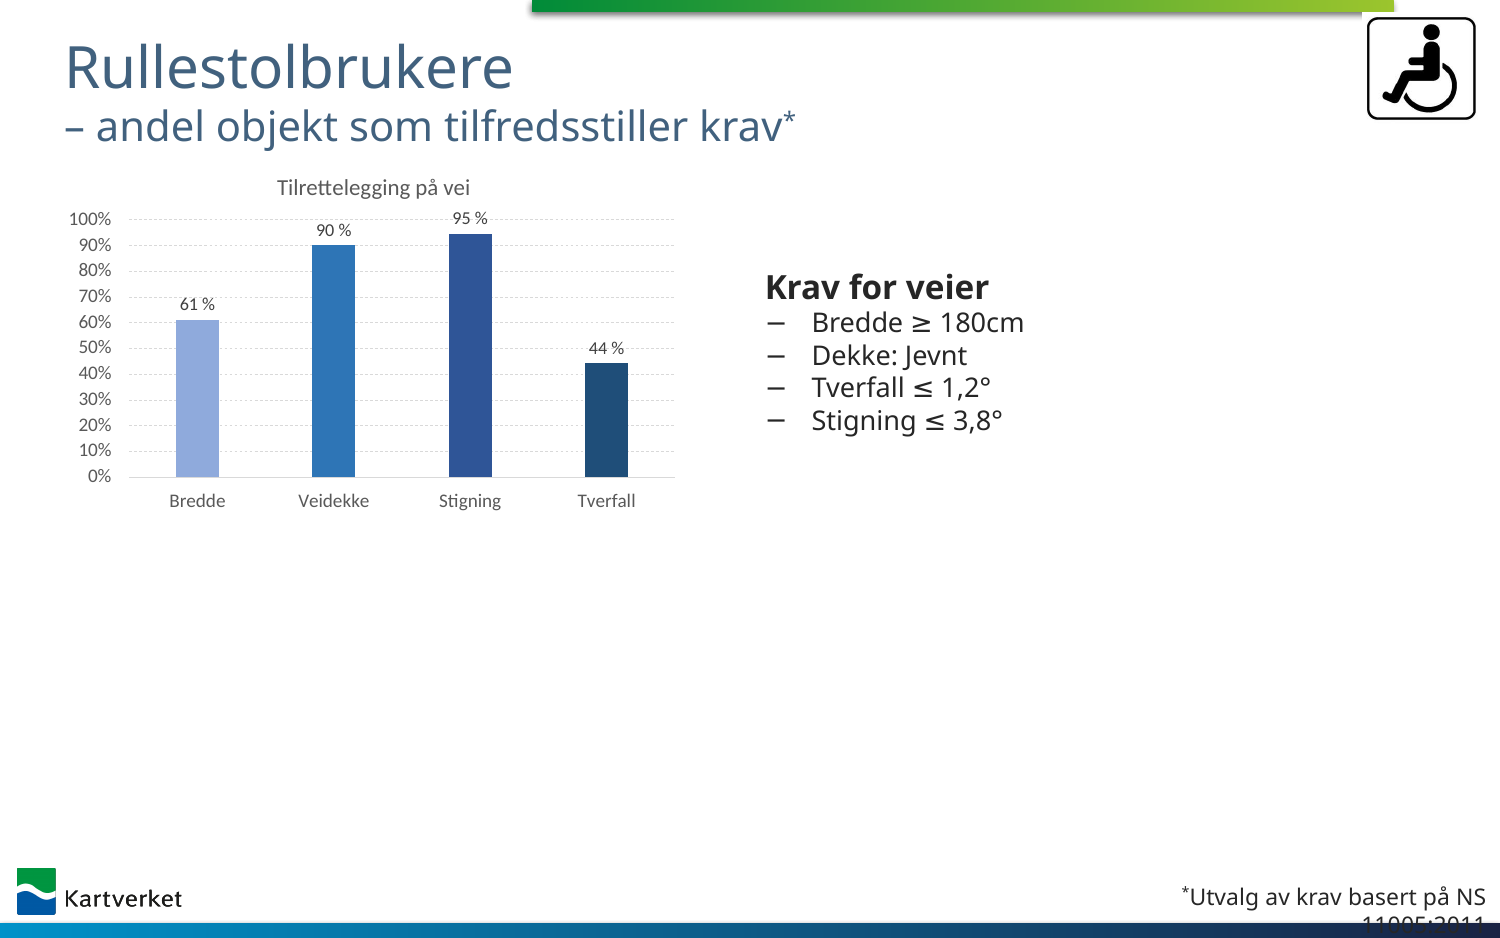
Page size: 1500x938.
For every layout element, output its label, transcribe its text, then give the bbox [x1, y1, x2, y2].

picture [1362, 12, 1481, 126]
text_box Krav for veier Bredde ≥ 180cm Dekke: Jevnt Tverfall ≤ 1,2° Stigning ≤ 3,8° [750, 258, 1234, 444]
text_box *Utvalg av krav basert på NS 11005:2011 [1068, 873, 1500, 938]
picture [62, 166, 686, 519]
text_box Rullestolbrukere – andel objekt som tilfredsstiller krav* [49, 25, 1431, 158]
